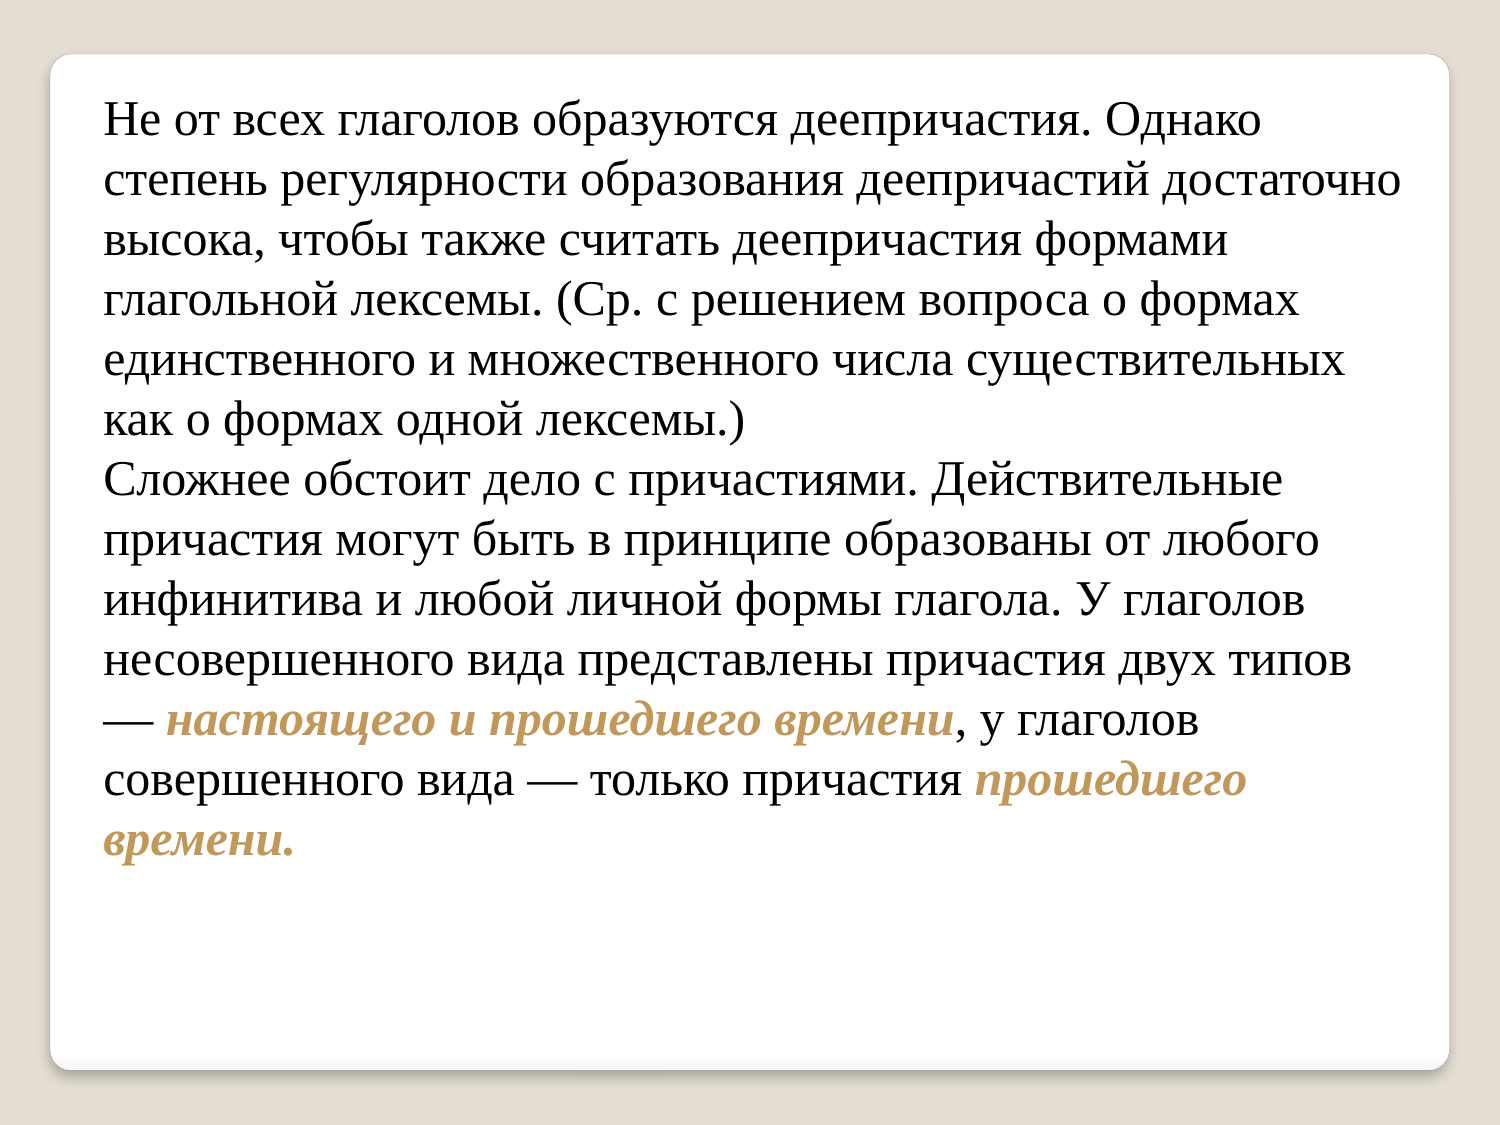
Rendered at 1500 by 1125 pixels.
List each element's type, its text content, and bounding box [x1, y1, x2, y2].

text_box Не от всех глаголов образуются деепричастия. Однако степень регулярности образования деепричастий достаточно высока, чтобы также считать деепричастия формами глагольной лексемы. (Ср. с решением вопроса о формах единственного и множественного числа существительных как о формах одной лексемы.) Сложнее обстоит дело с причастиями. Действительные причастия могут быть в принципе образованы от любого инфинитива и любой личной формы глагола. У глаголов несовершенного вида представлены причастия двух типов — настоящего и прошедшего времени, у глаголов совершенного вида — только причастия прошедшего времени. [88, 77, 1424, 873]
